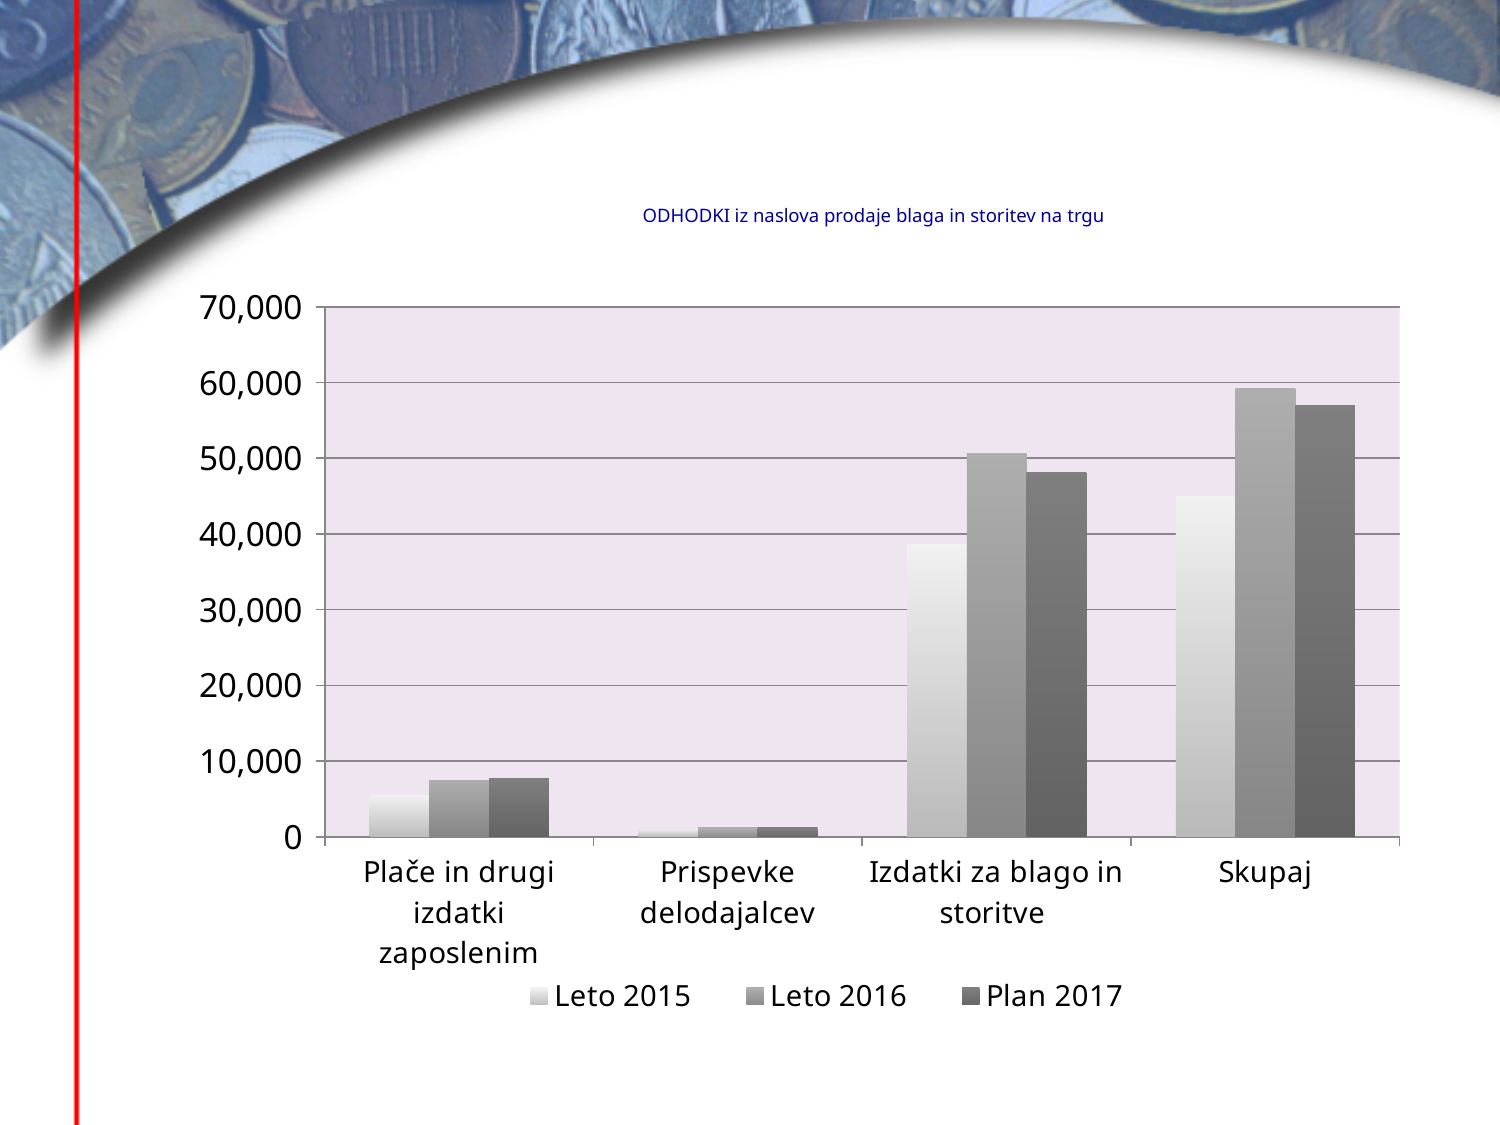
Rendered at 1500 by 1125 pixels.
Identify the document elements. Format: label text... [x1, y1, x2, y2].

title ODHODKI iz naslova prodaje blaga in storitev na trgu [324, 196, 1423, 270]
picture [0, 0, 1500, 1125]
chart [29, 278, 1401, 1125]
